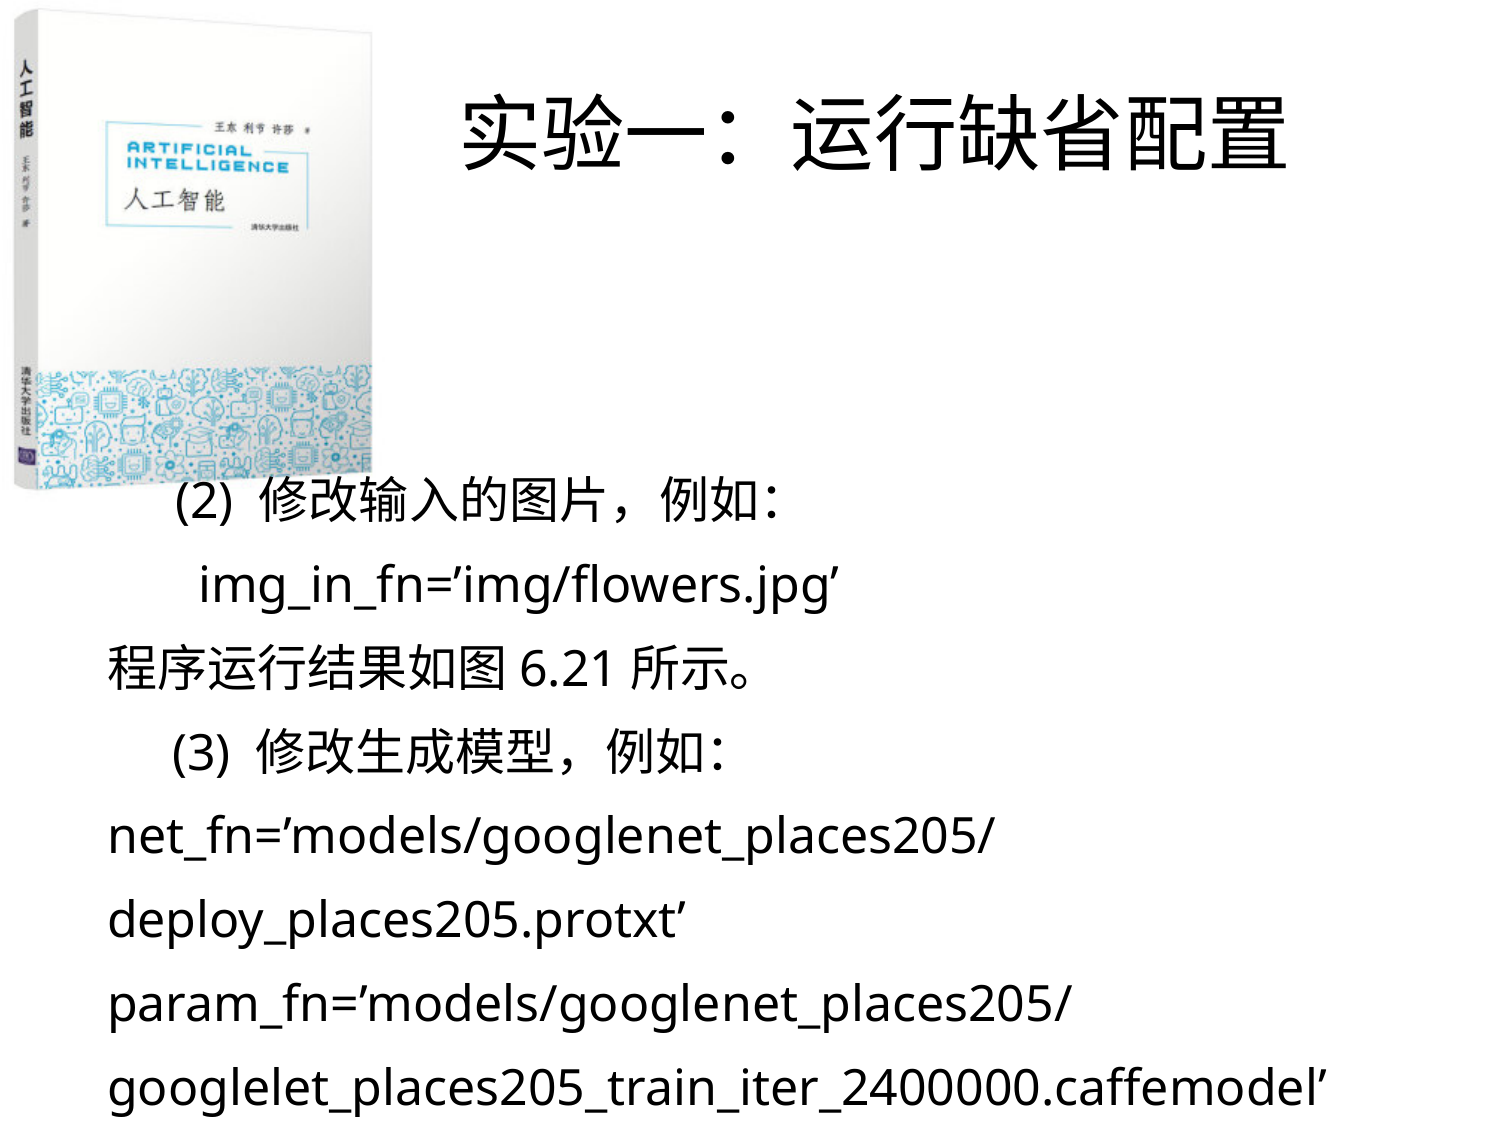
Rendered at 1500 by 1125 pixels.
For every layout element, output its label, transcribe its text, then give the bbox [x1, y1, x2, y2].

text_box (2) 修改输入的图片，例如： img_in_fn=’img/flowers.jpg’ 程序运行结果如图6.21所示。 (3) 修改生成模型，例如： net_fn=’models/googlenet_places205/deploy_places205.protxt’ param_fn=’models/googlenet_places205/googlelet_places205_train_iter_2400000.caffemodel’ 该模型是用建筑物图片训练的模型。 [92, 436, 1447, 1125]
picture [0, 0, 441, 510]
text_box 实验一：运行缺省配置 [443, 73, 1306, 189]
